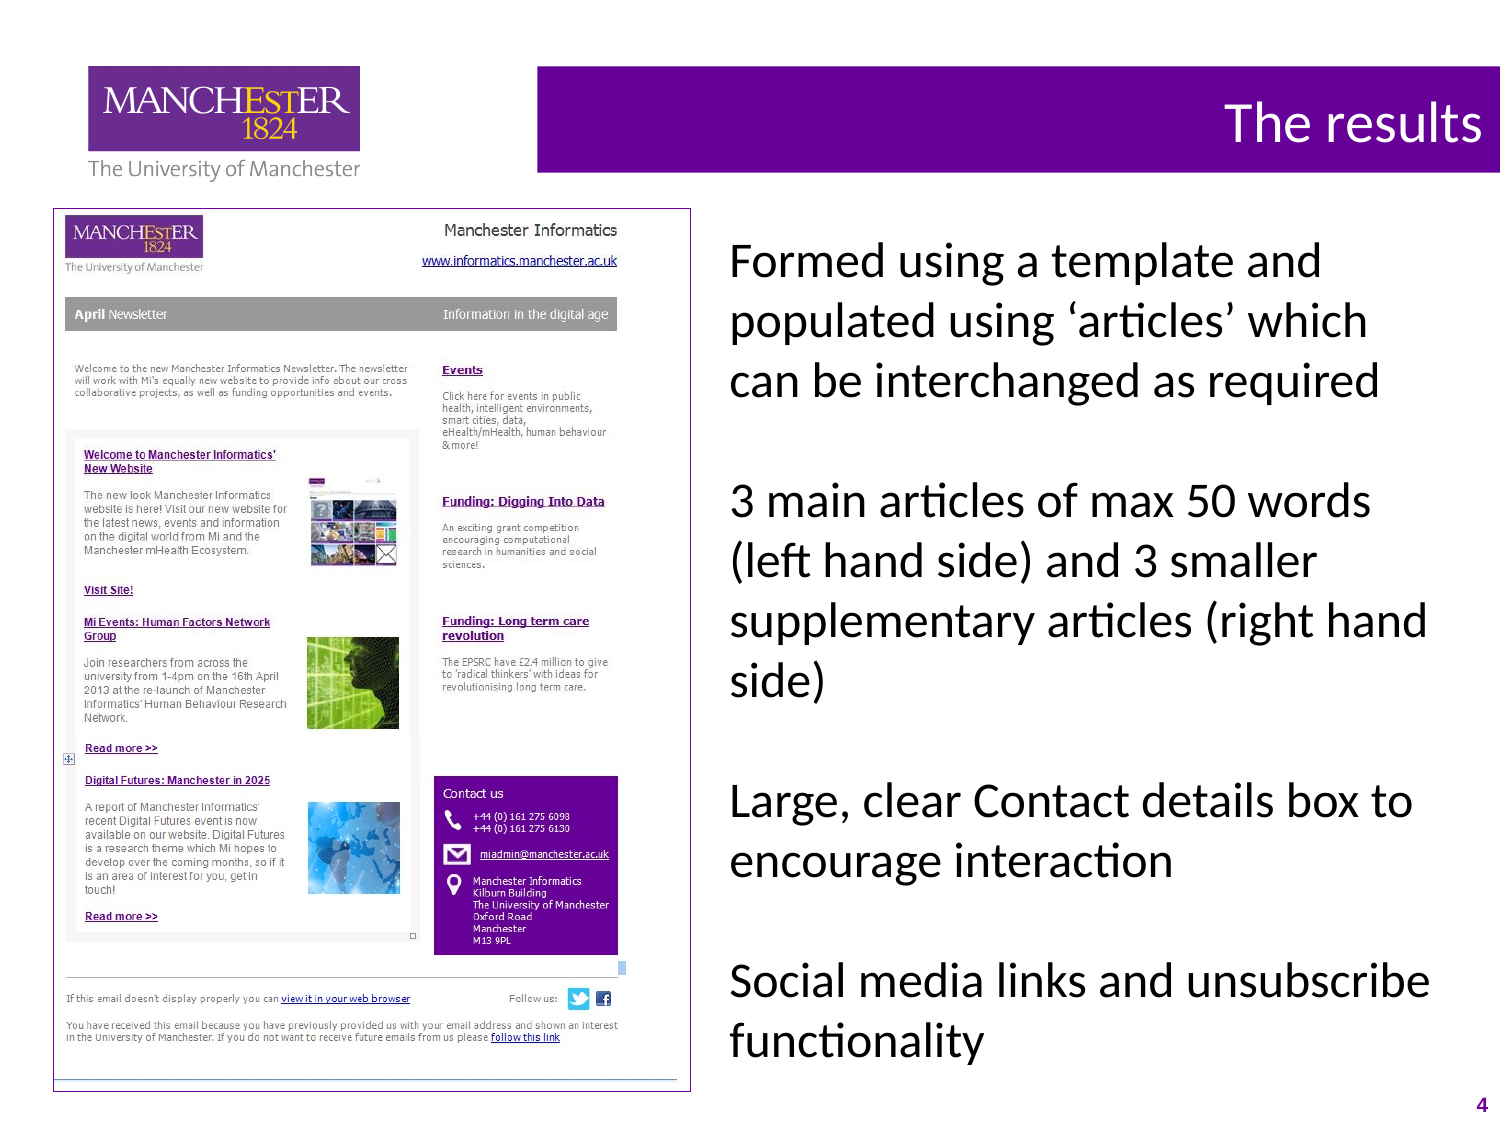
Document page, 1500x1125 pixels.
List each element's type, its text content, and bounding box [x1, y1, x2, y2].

title The results [537, 66, 1500, 173]
text_box Formed using a template and populated using ‘articles’ which can be interchanged as required 3 main articles of max 50 words (left hand side) and 3 smaller supplementary articles (right hand side) Large, clear Contact details box to encourage interaction Social media links and unsubscribe functionality [714, 219, 1447, 1075]
picture [52, 207, 692, 1092]
picture [88, 66, 360, 182]
